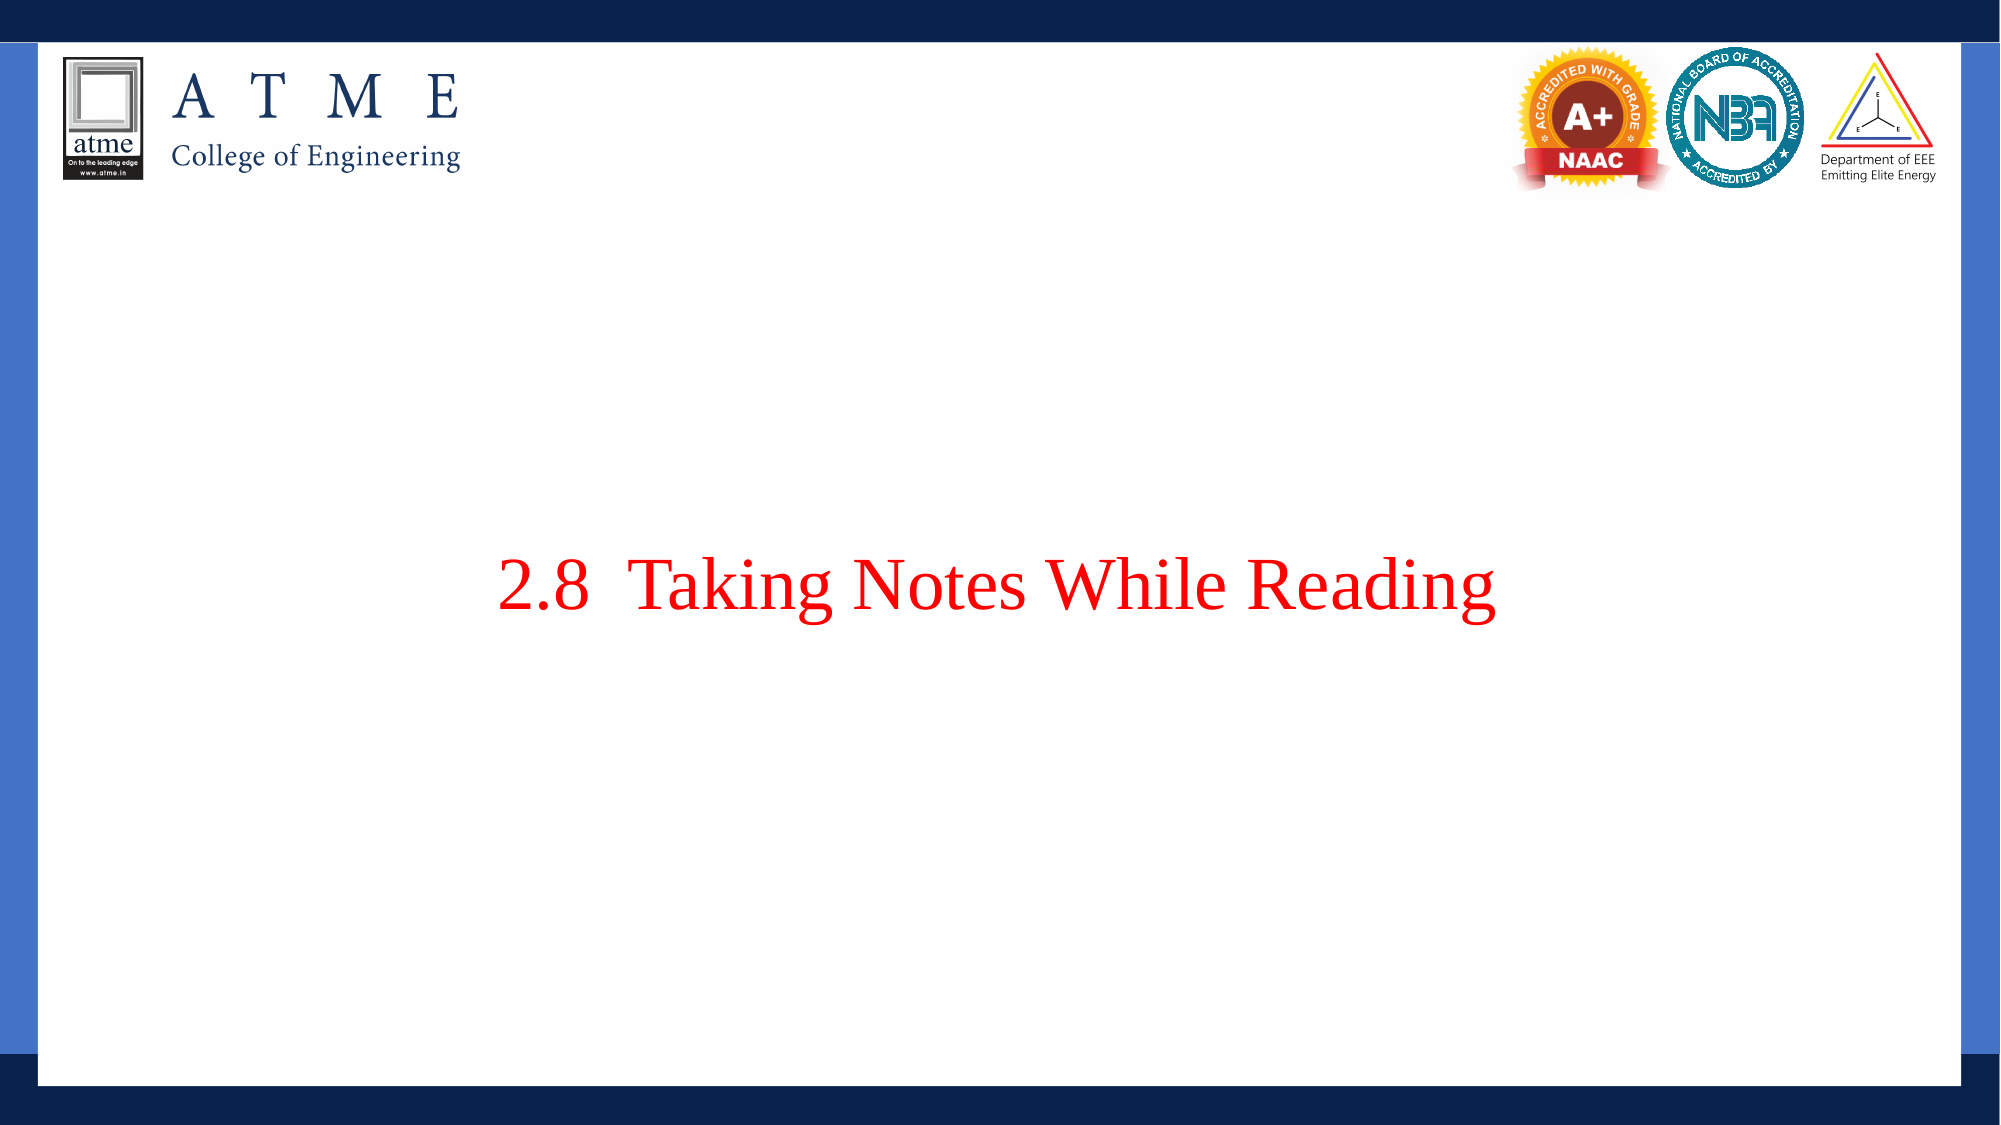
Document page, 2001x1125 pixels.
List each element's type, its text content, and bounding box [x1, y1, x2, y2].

picture [63, 57, 461, 180]
picture [0, 1054, 2000, 1125]
picture [1815, 49, 1939, 184]
picture [1531, 60, 1651, 180]
picture [0, 0, 2000, 43]
picture [1666, 47, 1804, 188]
list 2.8 Taking Notes While Reading [187, 337, 1808, 1000]
